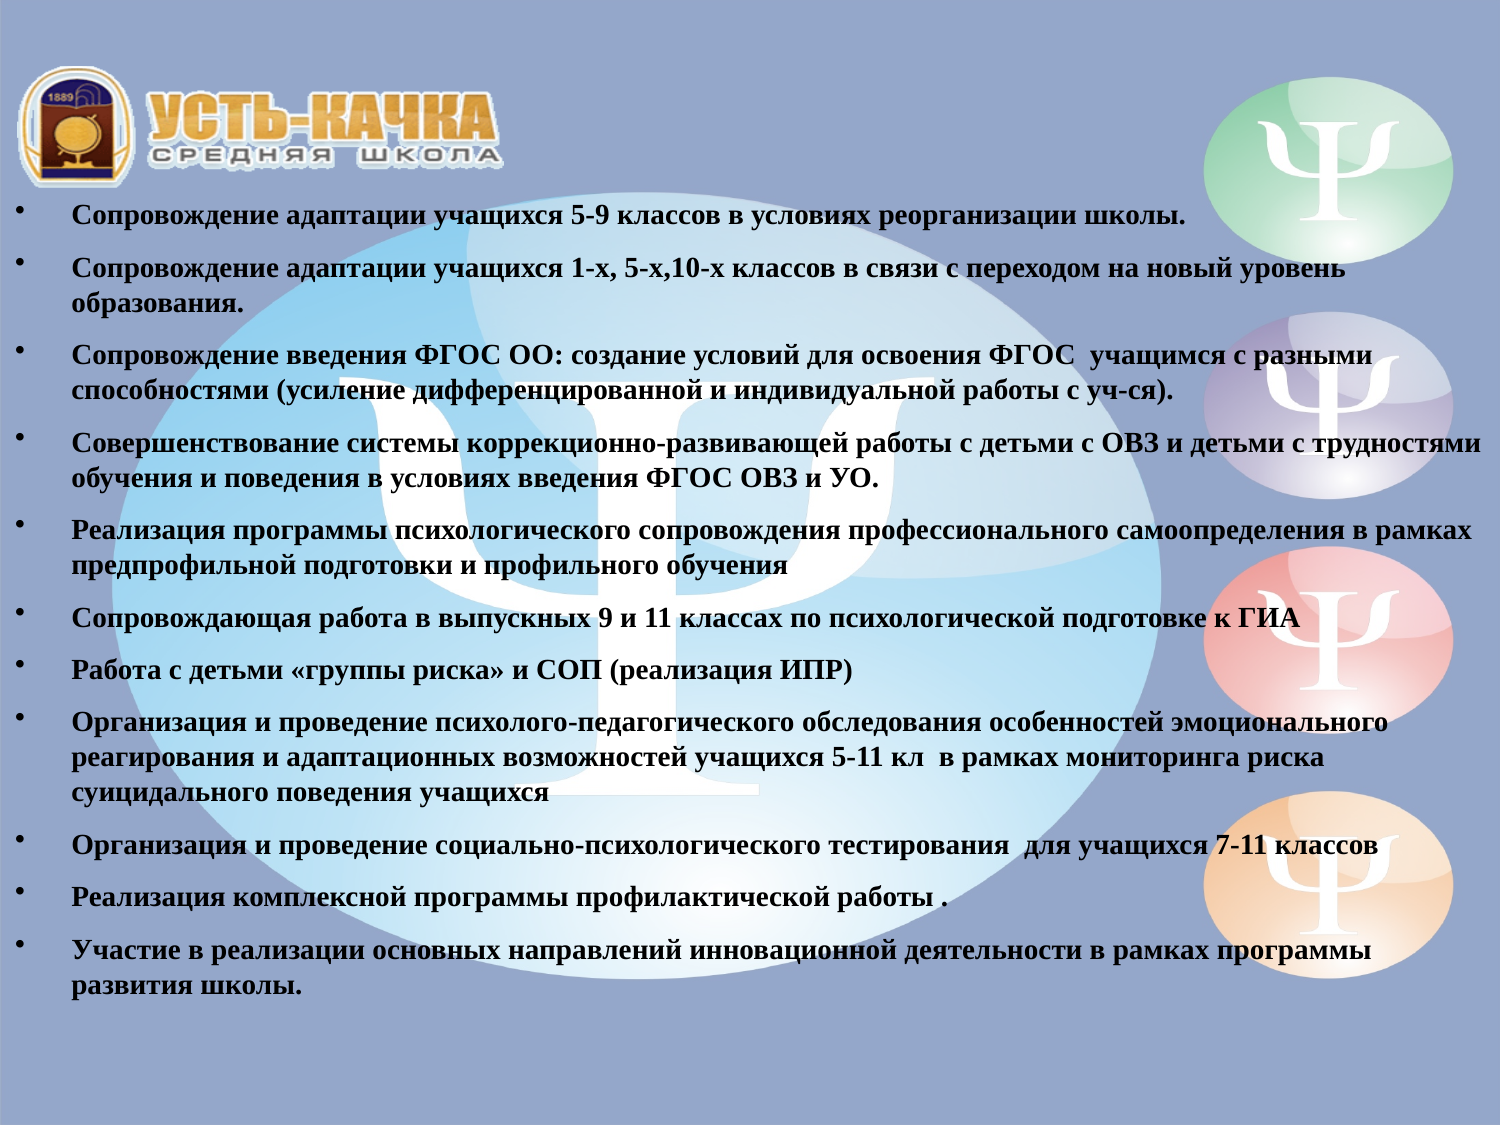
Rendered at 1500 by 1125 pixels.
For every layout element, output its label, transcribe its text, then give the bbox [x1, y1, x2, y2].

list Сопровождение адаптации учащихся 5-9 классов в условиях реорганизации школы. Сопровождение адаптации учащихся 1-х, 5-х,10-х классов в связи с переходом на новый уровень образования. Сопровождение введения ФГОС ОО: создание условий для освоения ФГОС учащимся с разными способностями (усиление дифференцированной и индивидуальной работы с уч-ся). Совершенствование системы коррекционно-развивающей работы с детьми с ОВЗ и детьми с трудностями обучения и поведения в условиях введения ФГОС ОВЗ и УО. Реализация программы психологического сопровождения профессионального самоопределения в рамках предпрофильной подготовки и профильного обучения Сопровождающая работа в выпускных 9 и 11 классах по психологической подготовке к ГИА Работа с детьми «группы риска» и СОП (реализация ИПР) Организация и проведение психолого-педагогического обследования особенностей эмоционального реагирования и адаптационных возможностей учащихся 5-11 кл в рамках мониторинга риска суицидального поведения учащихся Организация и проведение социально-психологического тестирования для учащихся 7-11 классов Реализация комплексной программы профилактической работы . Участие в реализации основных направлений инновационной деятельности в рамках программы развития школы. [0, 188, 1500, 1006]
picture [17, 66, 505, 189]
